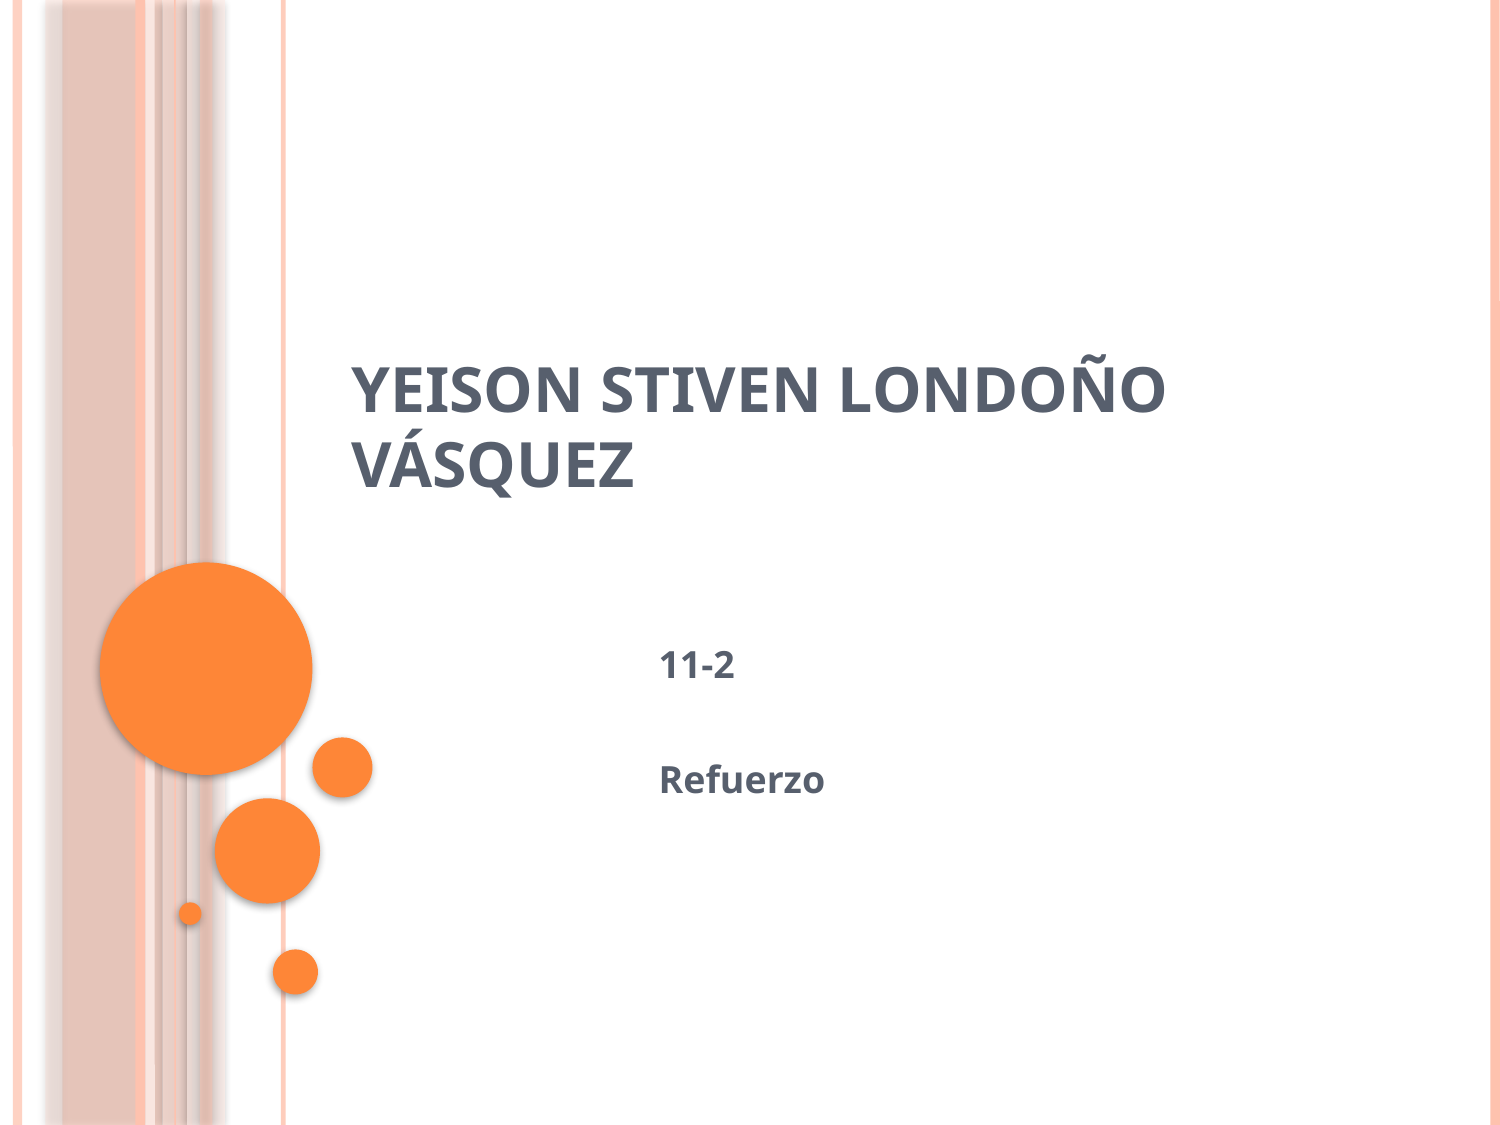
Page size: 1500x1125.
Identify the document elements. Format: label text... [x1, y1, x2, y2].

subtitle 11-2 Refuerzo [643, 633, 1500, 859]
title Yeison stiven Londoño Vásquez [336, 196, 1349, 507]
